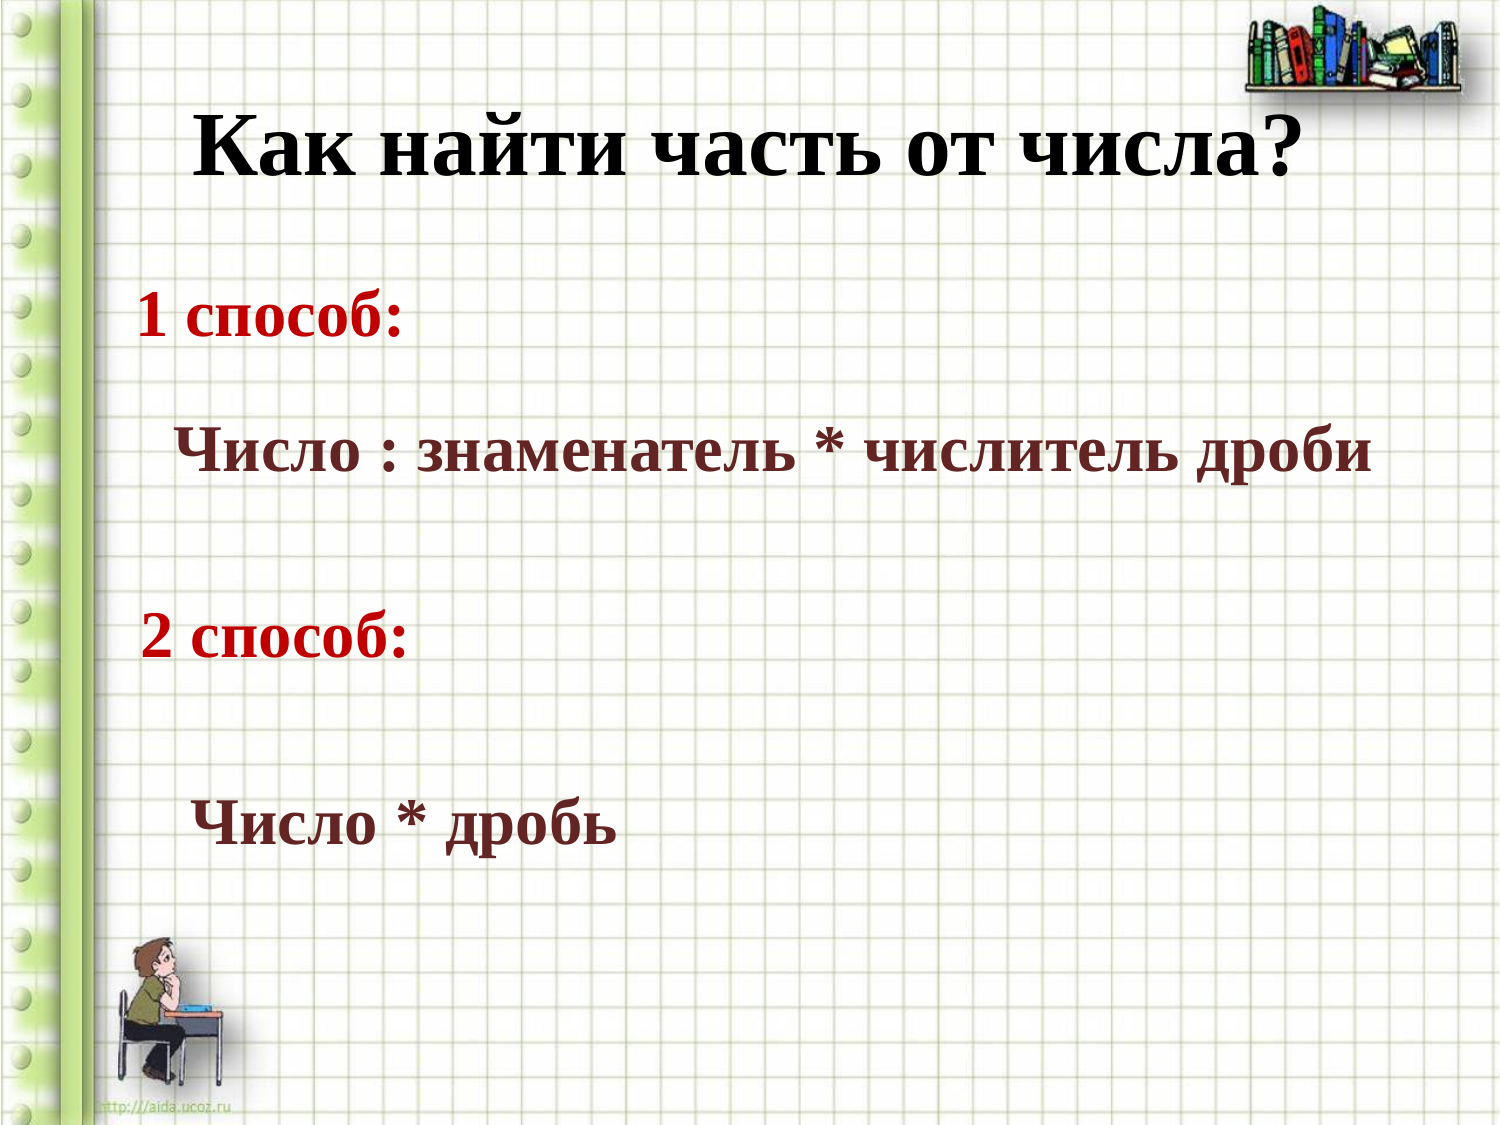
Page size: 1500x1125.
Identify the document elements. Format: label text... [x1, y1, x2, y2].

list 1 способ: Число : знаменатель * числитель дроби 2 способ: Число * дробь [75, 262, 1425, 1005]
title Как найти часть от числа? [75, 45, 1425, 233]
picture [0, 0, 1500, 1125]
